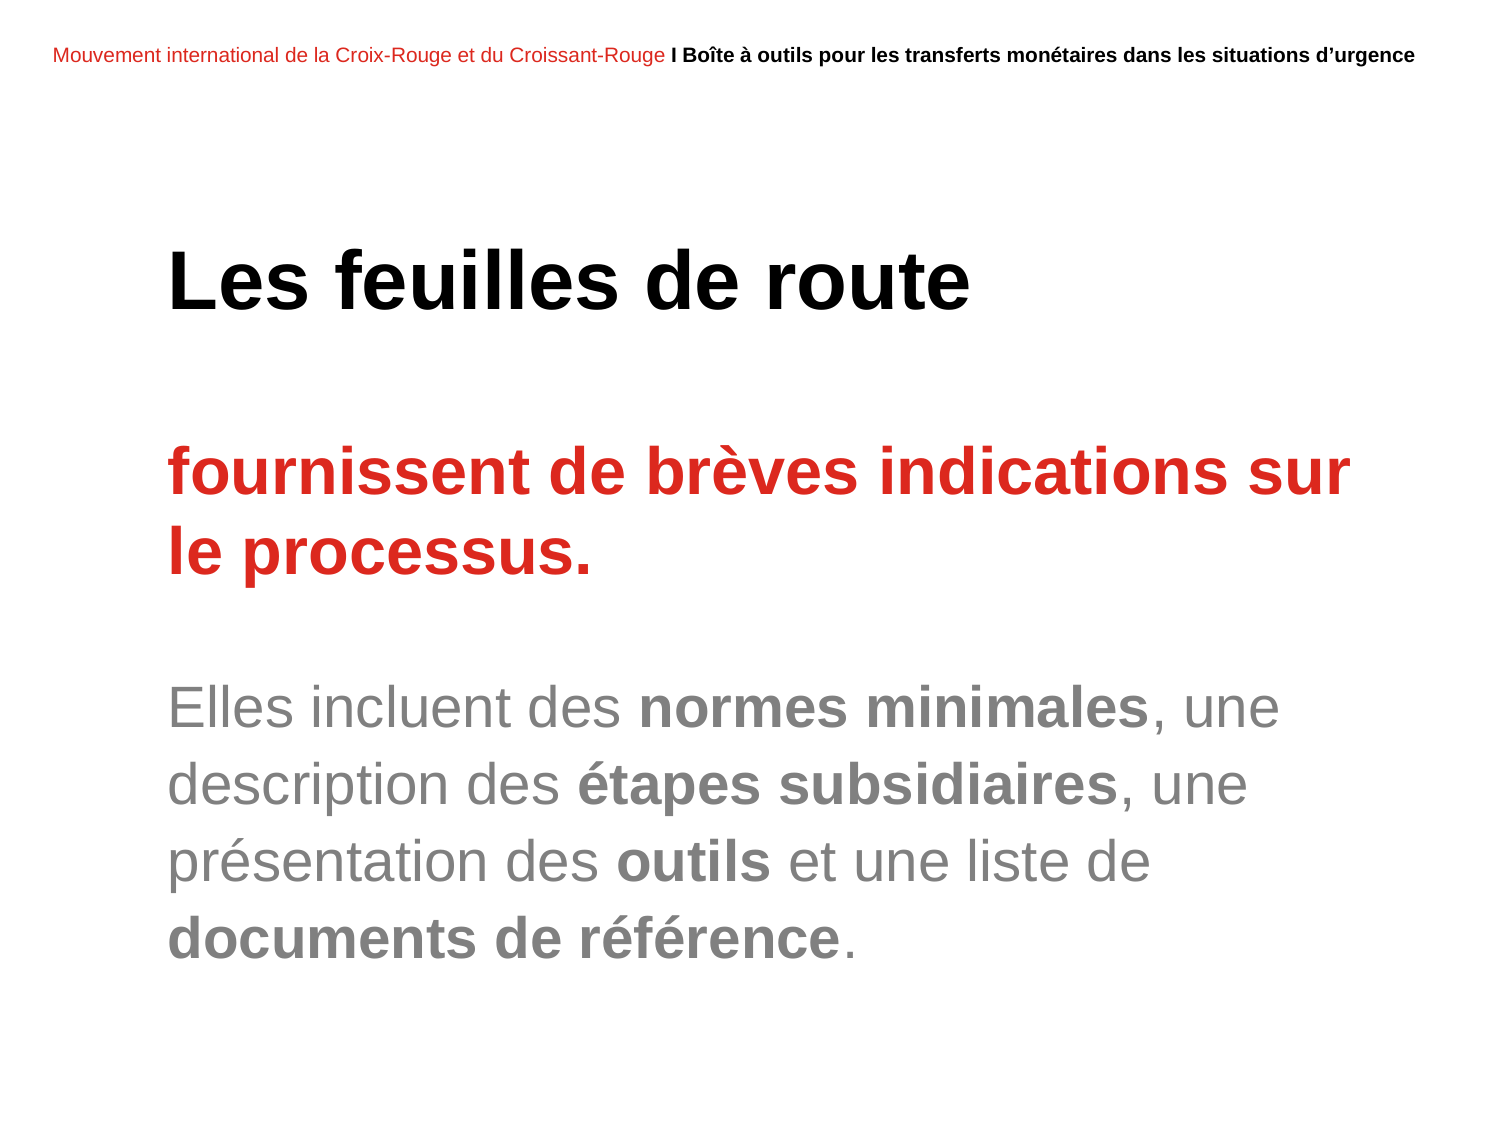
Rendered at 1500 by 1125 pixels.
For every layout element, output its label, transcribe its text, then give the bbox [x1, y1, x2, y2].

subtitle Les feuilles de route fournissent de brèves indications sur le processus. Elles incluent des normes minimales, une description des étapes subsidiaires, une présentation des outils et une liste de documents de référence. [78, 94, 1403, 988]
